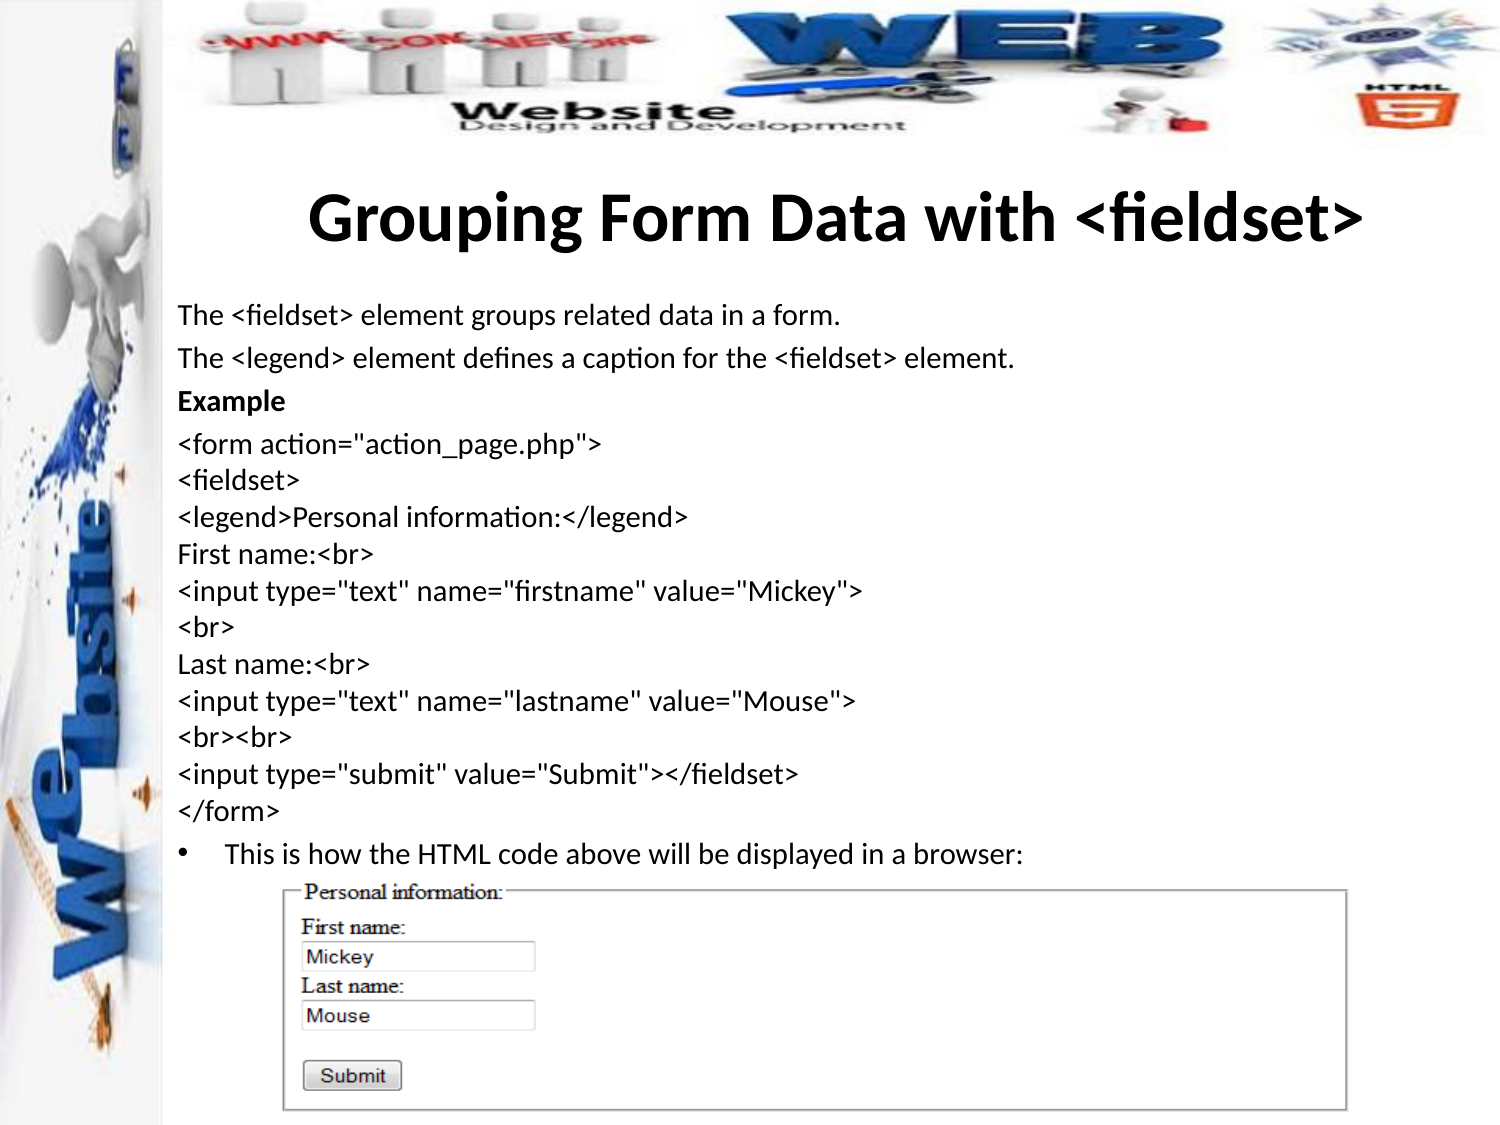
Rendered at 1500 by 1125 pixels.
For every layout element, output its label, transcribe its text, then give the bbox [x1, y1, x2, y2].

picture [0, 0, 1500, 1125]
list The <fieldset> element groups related data in a form. The <legend> element defines a caption for the <fieldset> element. Example <form action="action_page.php"> <fieldset> <legend>Personal information:</legend> First name:<br> <input type="text" name="firstname" value="Mickey"> <br> Last name:<br> <input type="text" name="lastname" value="Mouse"> <br><br> <input type="submit" value="Submit"></fieldset> </form> This is how the HTML code above will be displayed in a browser: [162, 287, 1499, 888]
title Grouping Form Data with <fieldset> [174, 137, 1500, 288]
